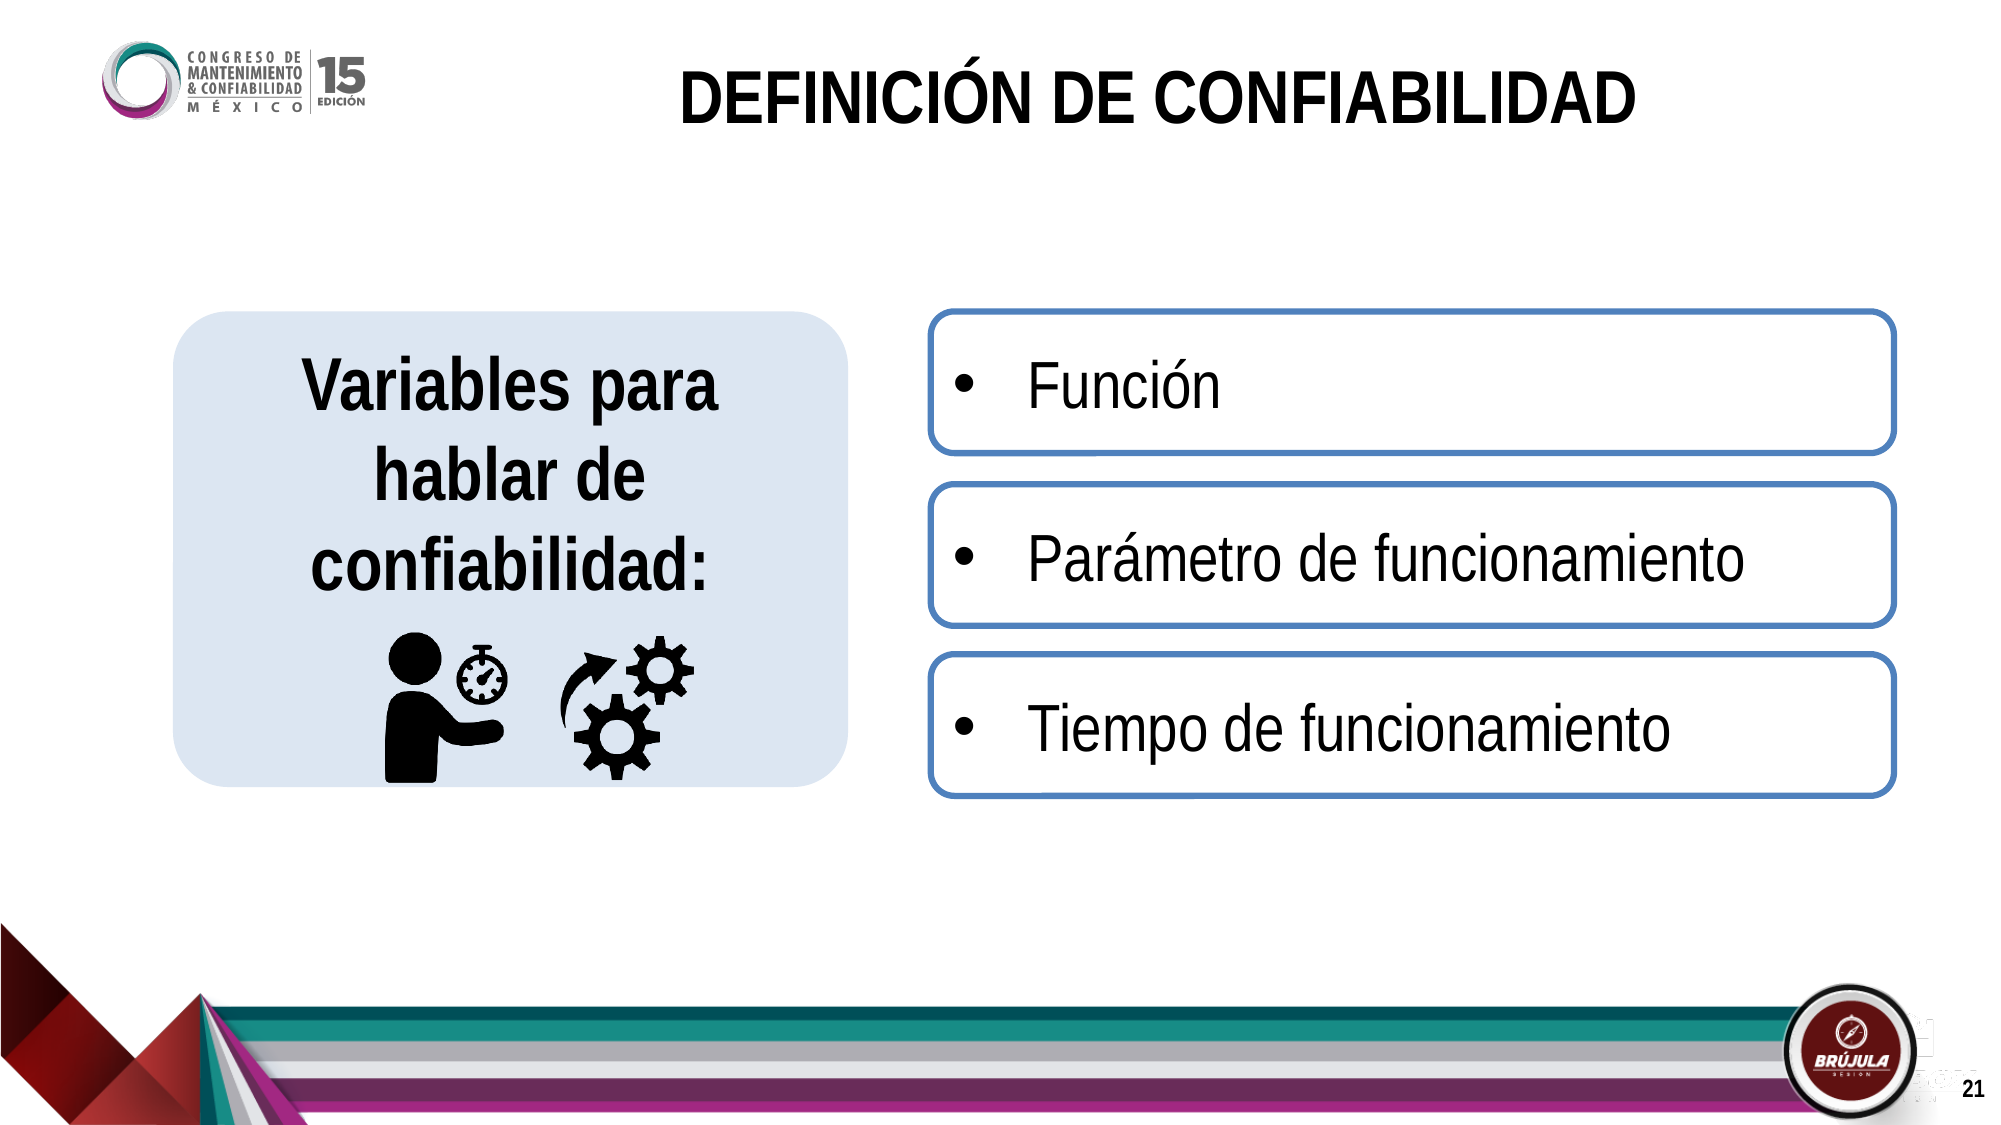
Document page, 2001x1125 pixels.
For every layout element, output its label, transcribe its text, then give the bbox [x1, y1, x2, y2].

picture [101, 41, 366, 120]
text_box Variables para hablar de confiabilidad: [171, 310, 850, 789]
picture [0, 923, 1977, 1125]
slide_number 21 [1550, 1065, 2000, 1125]
title DEFINICIÓN DE CONFIABILIDAD [413, 20, 1906, 179]
text_box Función [929, 310, 1896, 455]
text_box Parámetro de funcionamiento [929, 483, 1896, 627]
picture [347, 618, 739, 788]
text_box Tiempo de funcionamiento [929, 653, 1896, 797]
